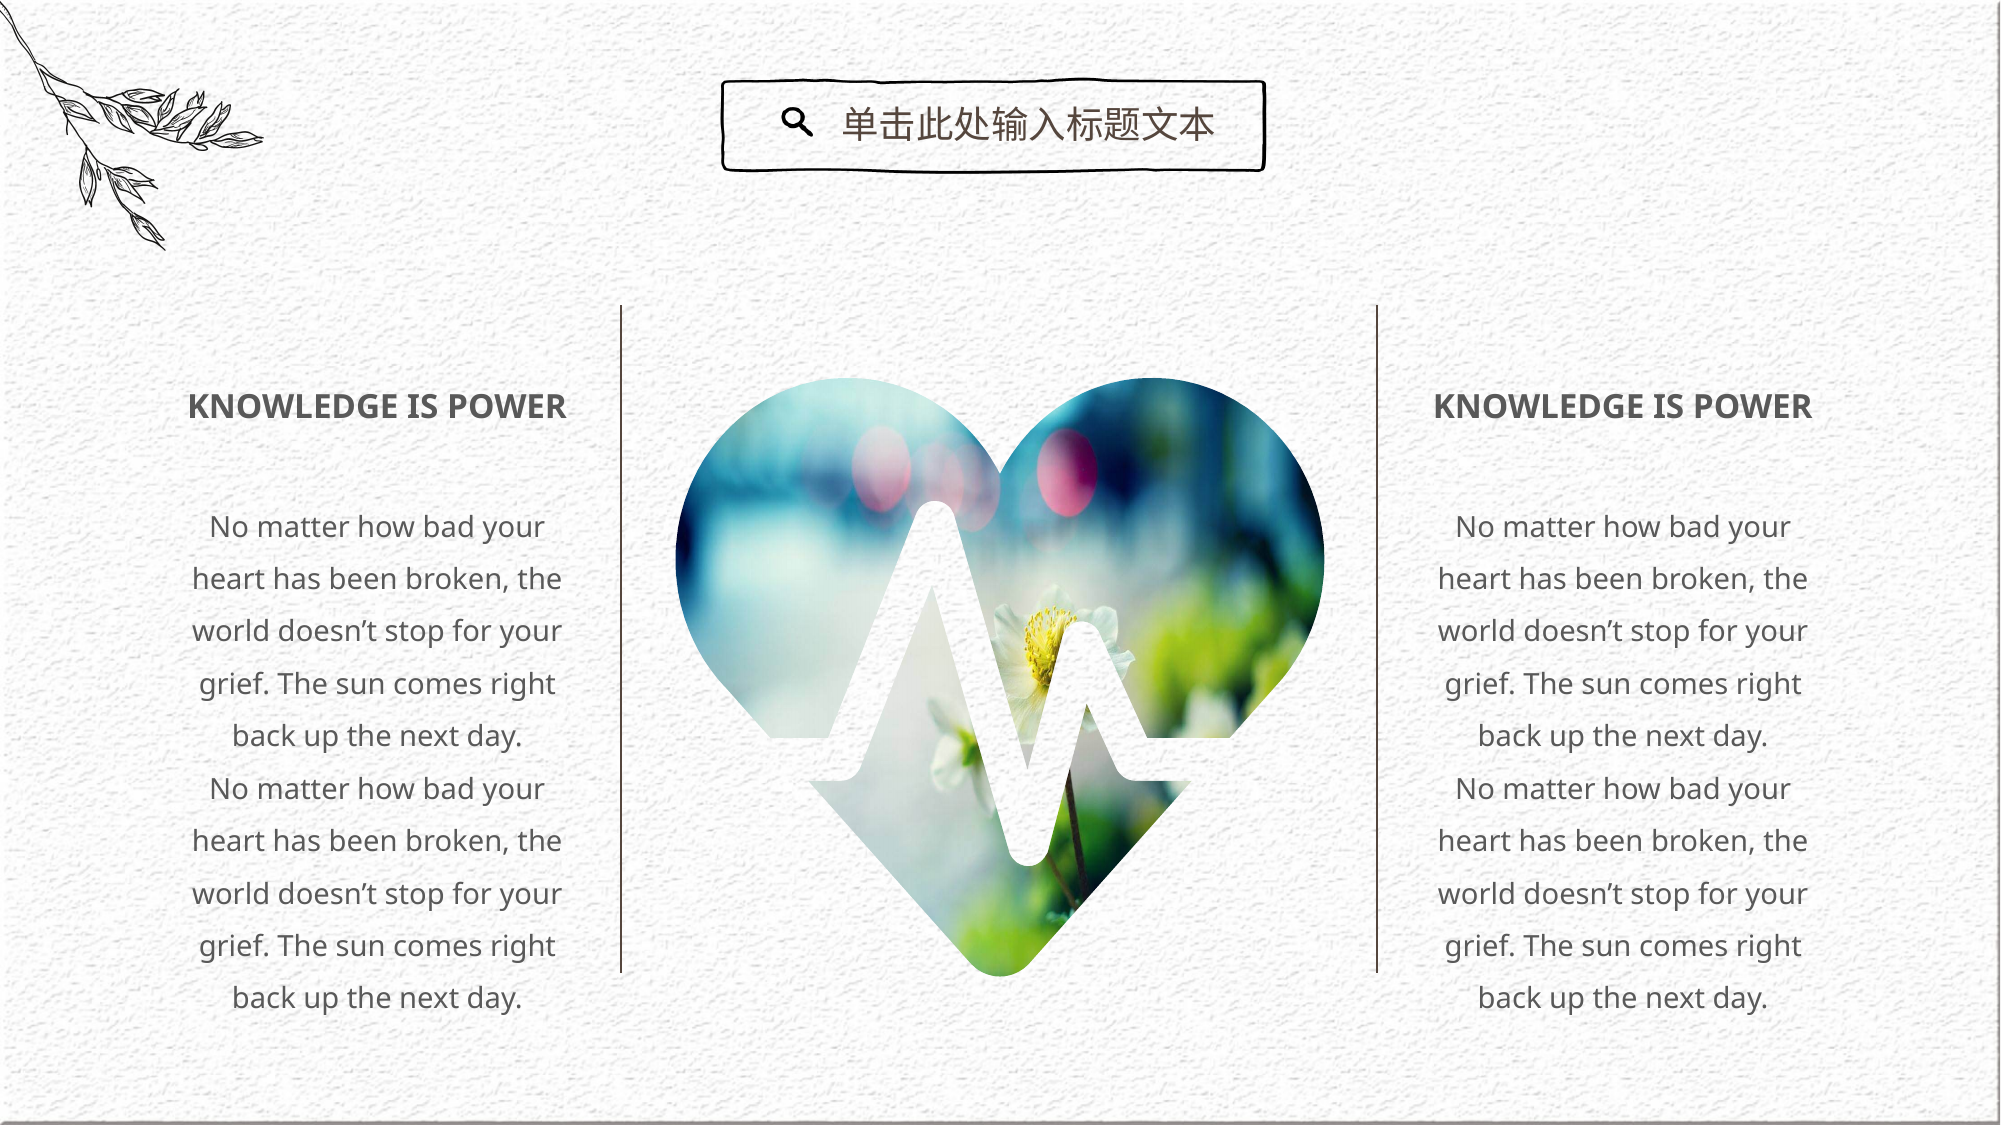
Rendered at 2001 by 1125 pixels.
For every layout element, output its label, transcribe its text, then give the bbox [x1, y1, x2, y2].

text_box [675, 378, 1325, 770]
text_box [808, 585, 1192, 977]
text_box KNOWLEDGE IS POWER [1418, 378, 1829, 433]
text_box No matter how bad your heart has been broken, the world doesn’t stop for your grief. The sun comes right back up the next day. No matter how bad your heart has been broken, the world doesn’t stop for your grief. The sun comes right back up the next day. [1410, 482, 1836, 1023]
text_box KNOWLEDGE IS POWER [172, 378, 583, 433]
picture [0, 0, 2001, 1125]
text_box No matter how bad your heart has been broken, the world doesn’t stop for your grief. The sun comes right back up the next day. No matter how bad your heart has been broken, the world doesn’t stop for your grief. The sun comes right back up the next day. [164, 482, 590, 1023]
